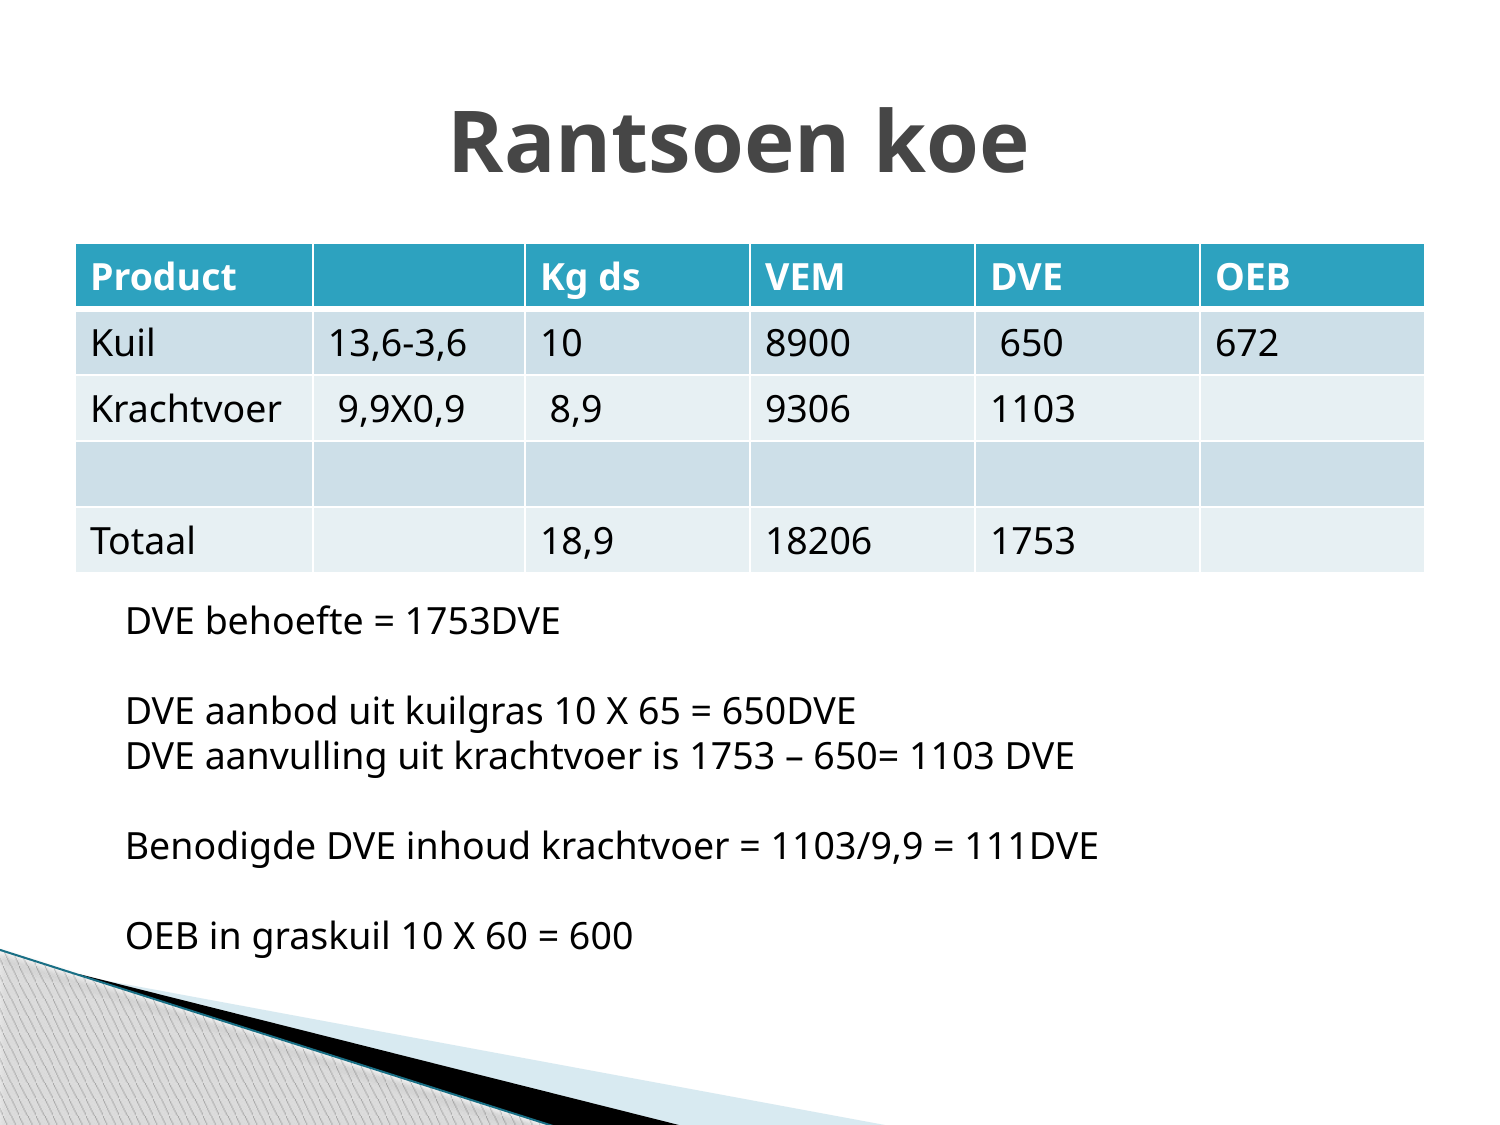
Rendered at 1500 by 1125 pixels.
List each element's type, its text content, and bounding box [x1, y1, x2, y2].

table_header [314, 244, 524, 306]
table_cell 10 [526, 312, 749, 374]
table_cell Kuil [76, 312, 312, 374]
table_cell [314, 508, 524, 572]
table_cell [751, 442, 974, 506]
table_cell 13,6-3,6 [314, 312, 524, 374]
table_cell 8900 [751, 312, 974, 374]
table_header OEB [1201, 244, 1424, 306]
table_cell 18206 [751, 508, 974, 572]
table_cell [76, 442, 312, 506]
table_header Kg ds [526, 244, 749, 306]
table_cell [526, 442, 749, 506]
table_cell 650 [976, 312, 1199, 374]
table_cell [314, 442, 524, 506]
table_cell [1201, 376, 1424, 440]
text_box DVE behoefte = 1753DVE DVE aanbod uit kuilgras 10 X 65 = 650DVE DVE aanvulling uit krachtvoer is 1753 – 650= 1103 DVE Benodigde DVE inhoud krachtvoer = 1103/9,9 = 111DVE OEB in graskuil 10 X 60 = 600 [100, 589, 1247, 965]
table_cell 8,9 [526, 376, 749, 440]
table_header VEM [751, 244, 974, 306]
table_header DVE [976, 244, 1199, 306]
table_cell Totaal [76, 508, 312, 572]
table_cell [1201, 508, 1424, 572]
table_cell 9306 [751, 376, 974, 440]
table_header Product [76, 244, 312, 306]
table_cell 18,9 [526, 508, 749, 572]
table_cell Krachtvoer [76, 376, 312, 440]
table_cell 672 [1201, 312, 1424, 374]
table_cell 9,9X0,9 [314, 376, 524, 440]
table_cell 1753 [976, 508, 1199, 572]
table_cell [976, 442, 1199, 506]
table_cell [1201, 442, 1424, 506]
title Rantsoen koe [75, 45, 1425, 233]
table_cell 1103 [976, 376, 1199, 440]
